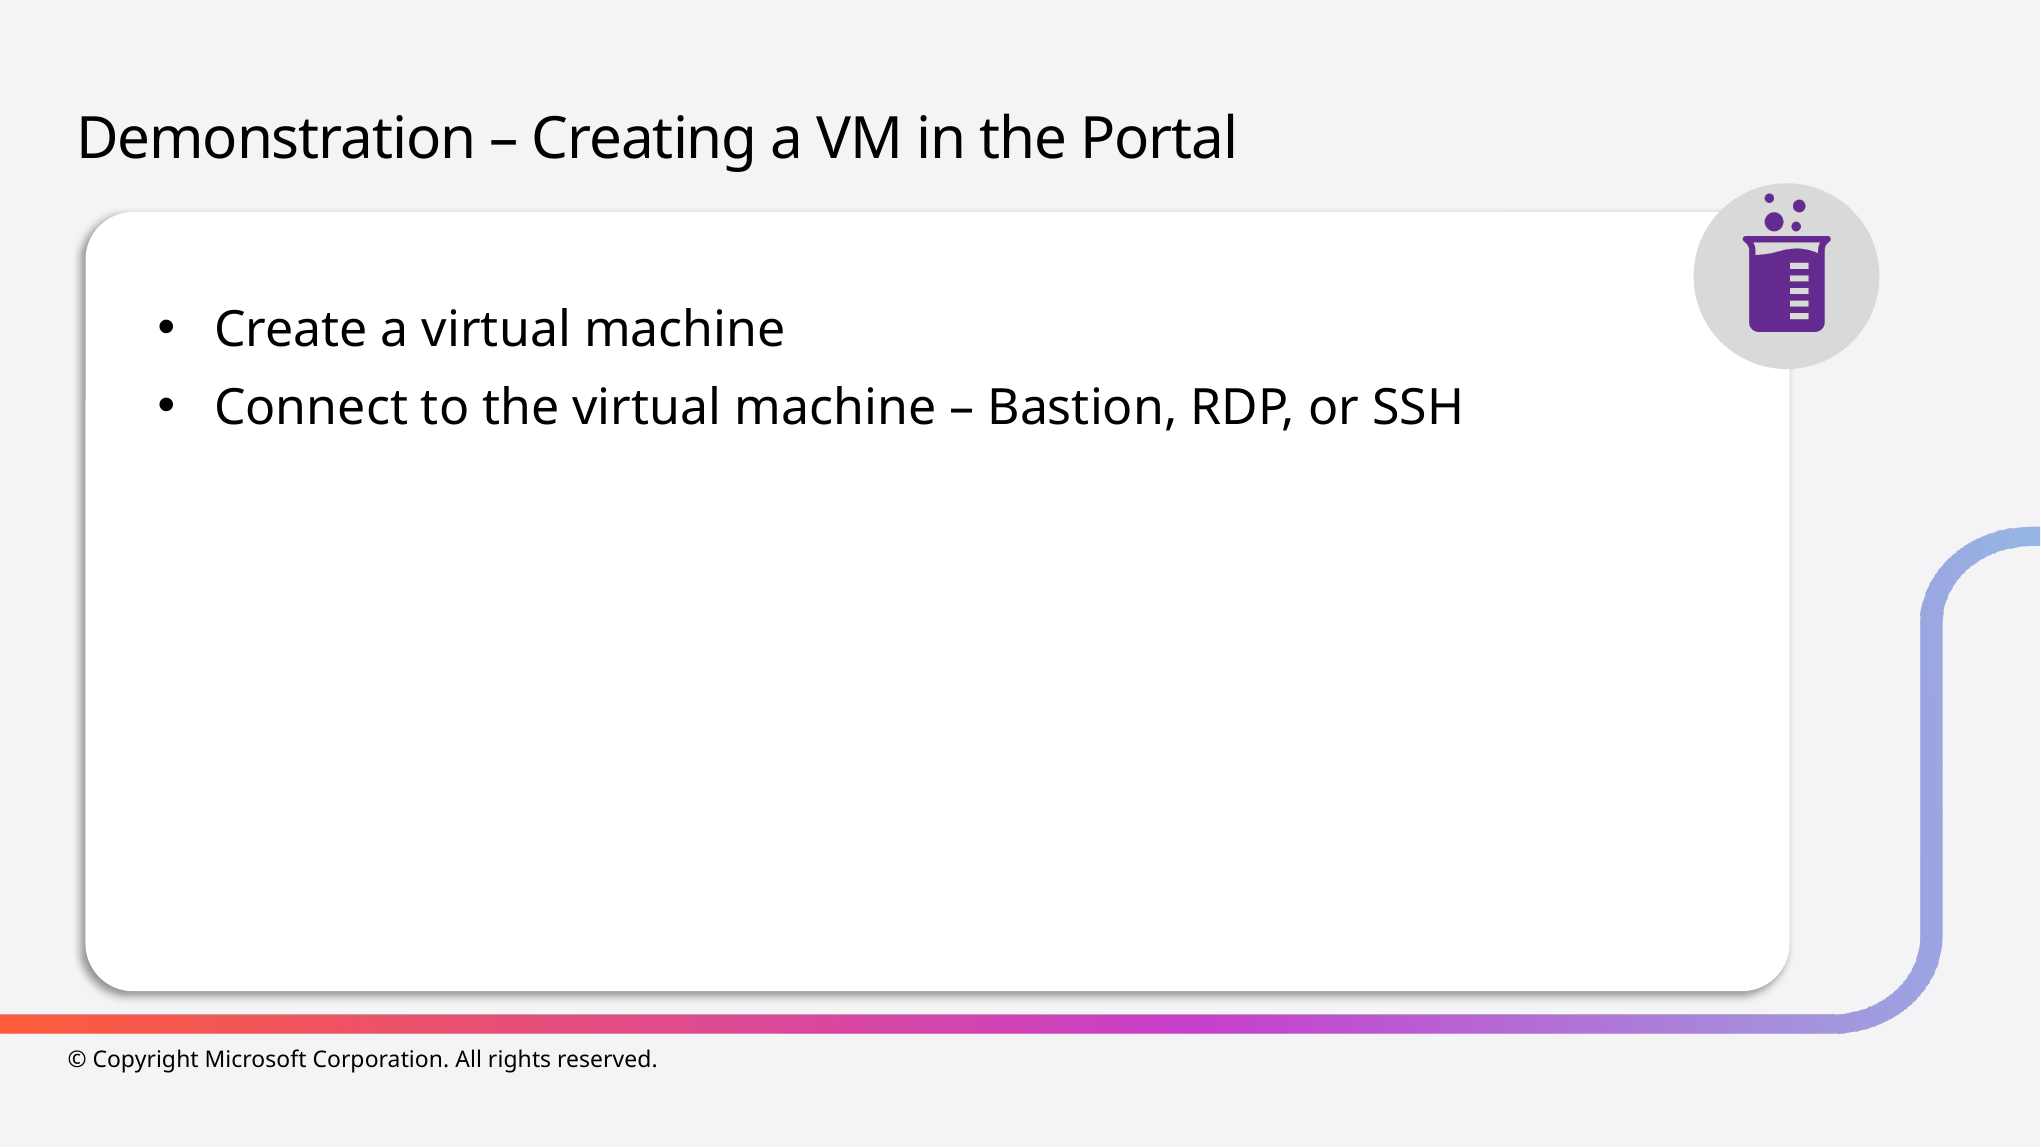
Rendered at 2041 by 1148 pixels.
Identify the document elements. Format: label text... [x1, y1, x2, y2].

text_box Create a virtual machine Connect to the virtual machine – Bastion, RDP, or SSH [157, 279, 1549, 452]
title Demonstration – Creating a VM in the Portal [76, 93, 1968, 230]
picture [1711, 230, 1862, 338]
picture [0, 526, 2041, 1034]
